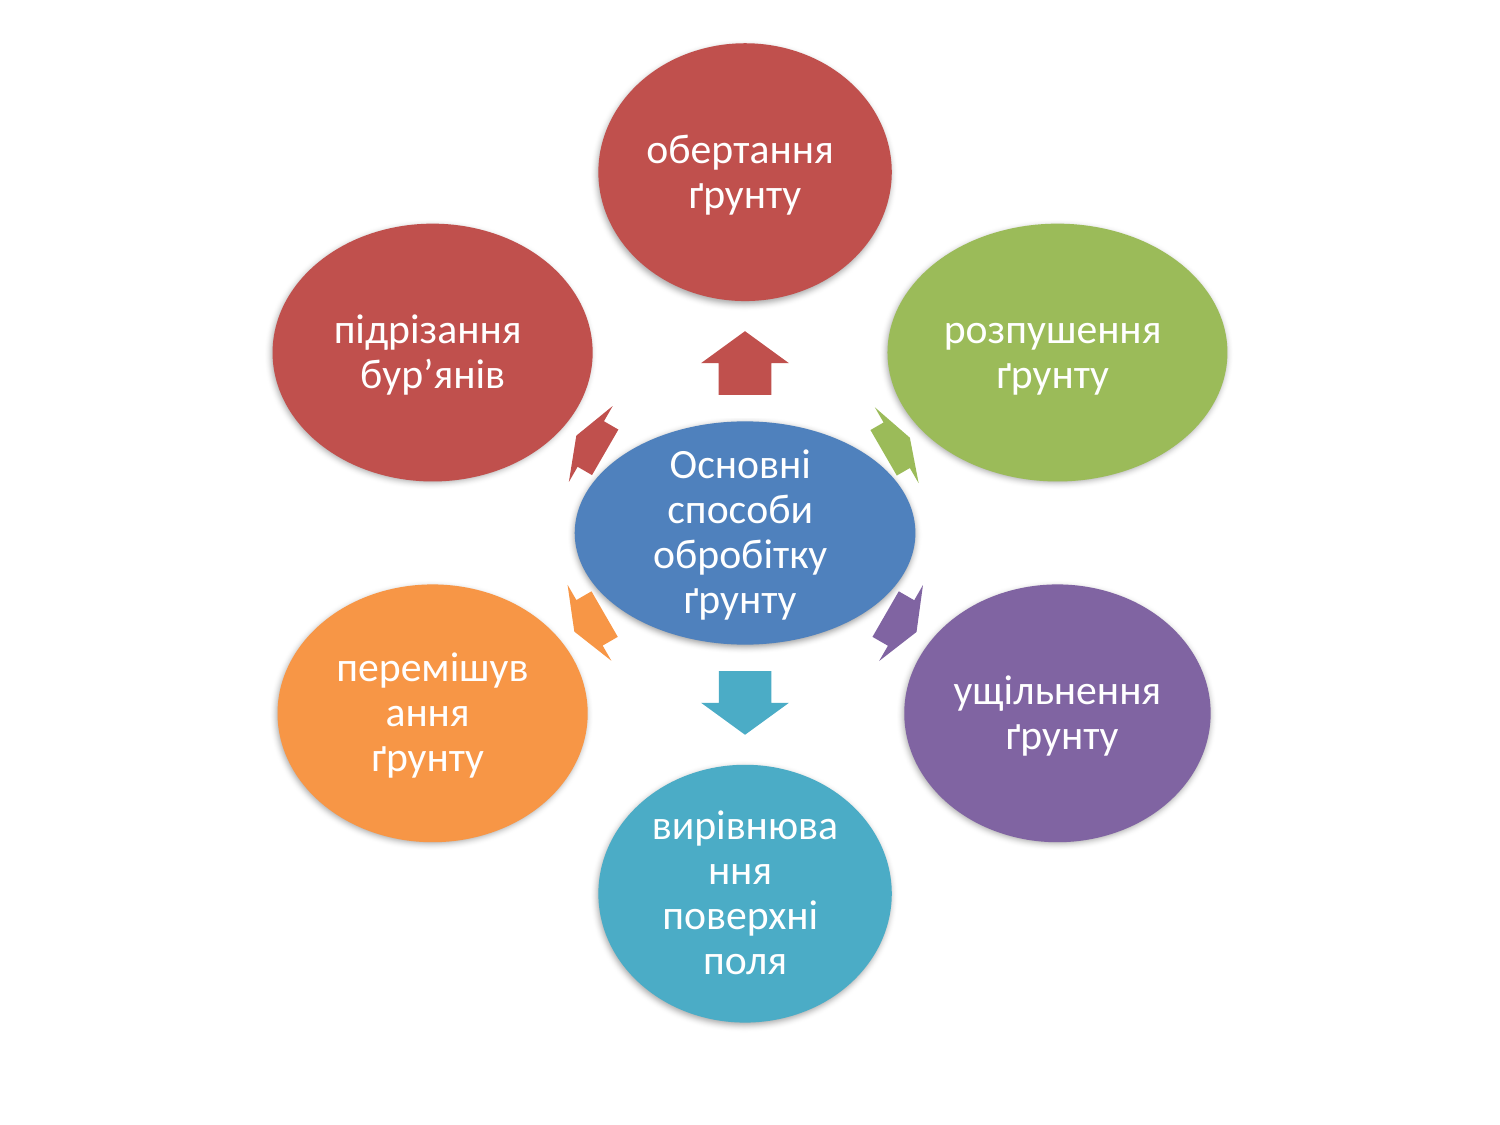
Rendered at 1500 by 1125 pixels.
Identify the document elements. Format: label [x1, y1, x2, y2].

text_box [0, 42, 1500, 1024]
